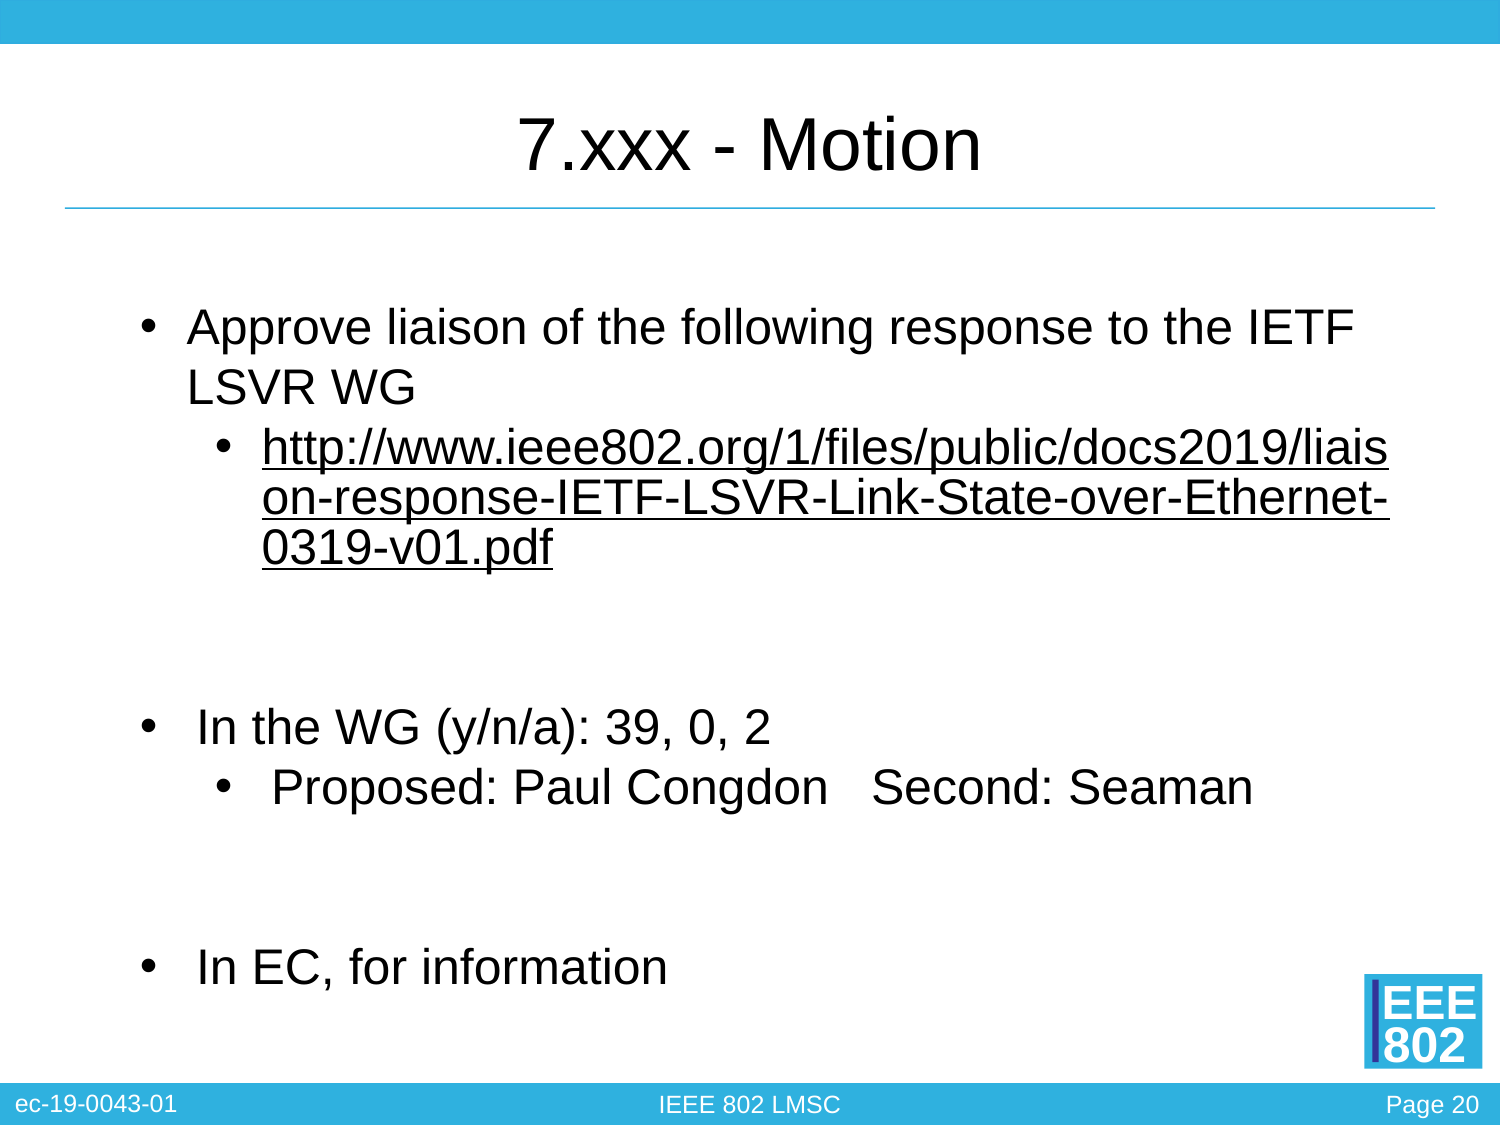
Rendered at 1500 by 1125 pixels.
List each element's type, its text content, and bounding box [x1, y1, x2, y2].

title 7.xxx - Motion [75, 75, 1425, 205]
text_box Approve liaison of the following response to the IETF LSVR WG http://www.ieee802.org/1/files/public/docs2019/liaison-response-IETF-LSVR-Link-State-over-Ethernet-0319-v01.pdf In the WG (y/n/a): 39, 0, 2 Proposed: Paul Congdon Second: Seaman In EC, for information [125, 287, 1425, 903]
